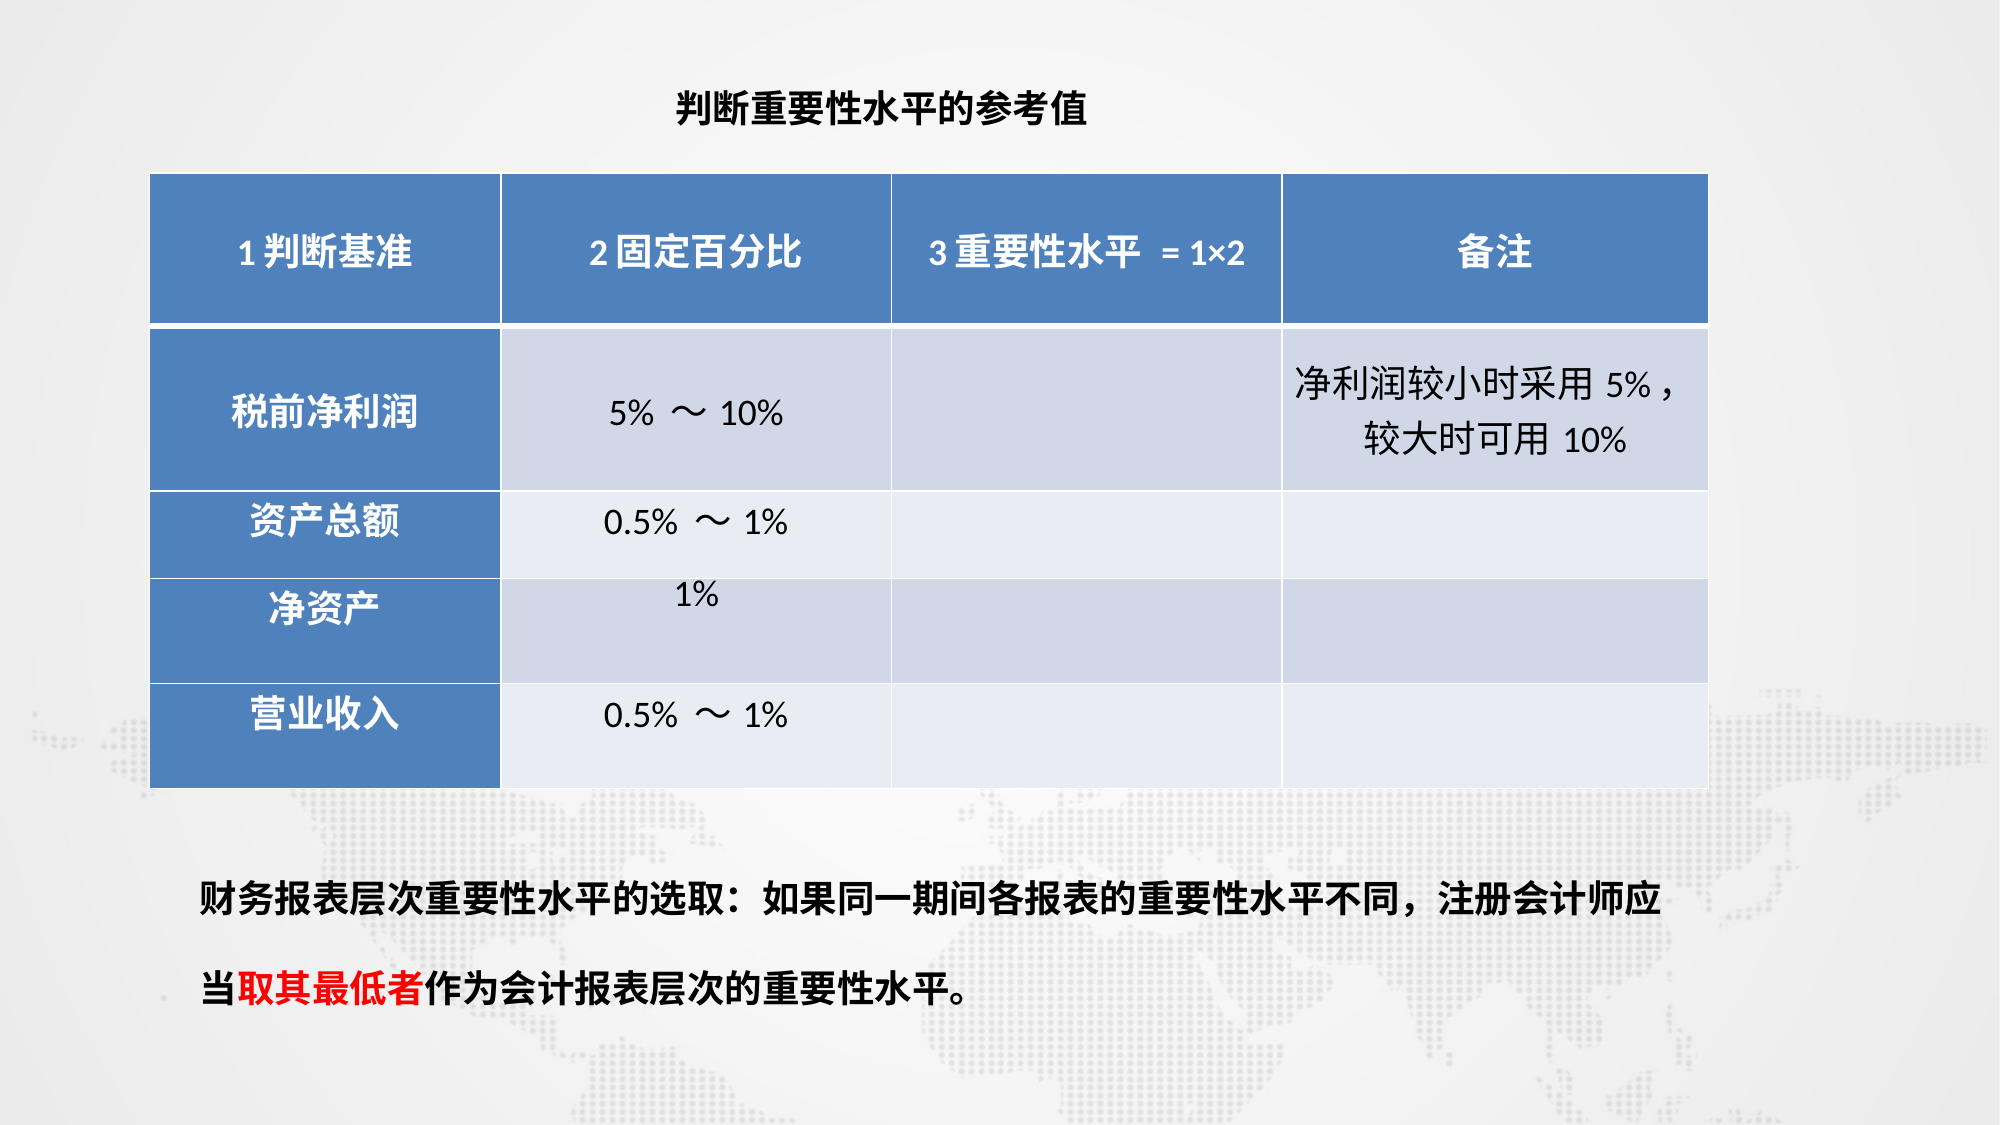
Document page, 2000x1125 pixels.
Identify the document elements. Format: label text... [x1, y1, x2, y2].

text_box 财务报表层次重要性水平的选取：如果同一期间各报表的重要性水平不同，注册会计师应当取其最低者作为会计报表层次的重要性水平。 [184, 822, 1709, 1017]
table_cell 0.5% ～1% [502, 684, 891, 788]
table_cell [1283, 684, 1708, 788]
picture [0, 0, 2000, 1125]
table_header 2固定百分比 [502, 174, 891, 323]
table_cell [892, 579, 1281, 683]
table_cell [892, 329, 1281, 490]
table_cell 税前净利润 [150, 329, 500, 490]
table_header 3重要性水平 = 1×2 [892, 174, 1281, 323]
table_cell [892, 492, 1281, 578]
table_cell 营业收入 [150, 684, 500, 788]
table_cell 资产总额 [150, 492, 500, 578]
table_cell 5% ～10% [502, 329, 891, 490]
table_cell [892, 684, 1281, 788]
text_box 判断重要性水平的参考值 [432, 78, 1331, 138]
table_cell 0.5% ～1% [502, 492, 891, 578]
table_cell 1% [502, 579, 891, 683]
table_cell 净利润较小时采用5%，较大时可用10% [1283, 329, 1708, 490]
table_header 备注 [1283, 174, 1708, 323]
table_cell [1283, 492, 1708, 578]
table_cell [1283, 579, 1708, 683]
table_cell 净资产 [150, 579, 500, 683]
table_header 1判断基准 [150, 174, 500, 323]
